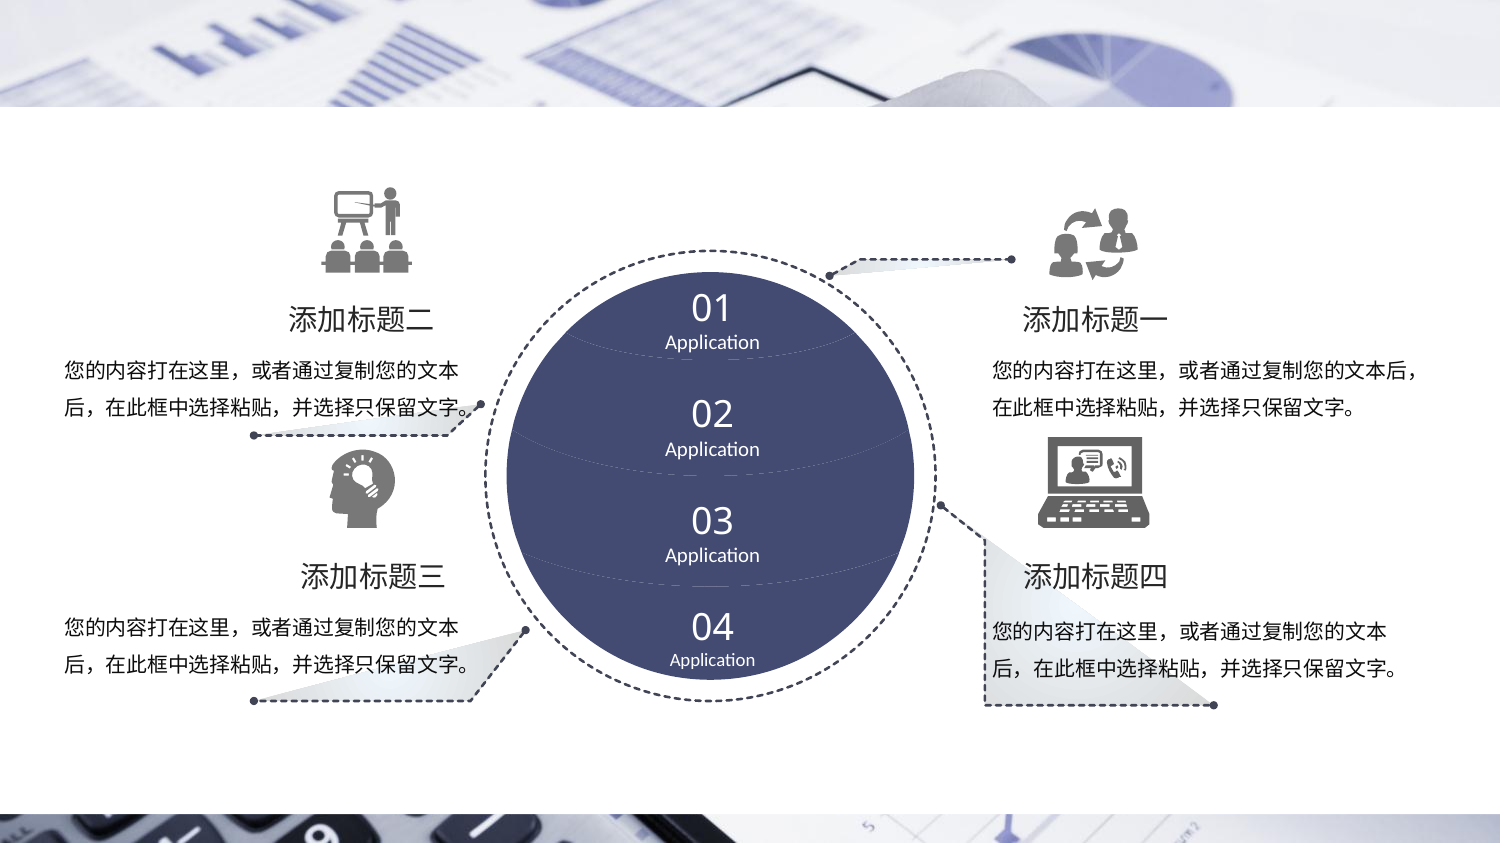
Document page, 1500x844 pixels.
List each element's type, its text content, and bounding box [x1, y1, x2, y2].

text_box 添加标题一 [1011, 295, 1235, 339]
text_box [321, 240, 412, 273]
text_box 添加标题四 [1011, 552, 1235, 599]
picture [0, 815, 1500, 843]
text_box [615, 249, 806, 272]
text_box 添加标题二 [277, 295, 473, 339]
picture [0, 0, 1500, 107]
text_box [915, 381, 937, 573]
text_box [613, 680, 808, 703]
text_box [834, 255, 1016, 272]
text_box [1049, 233, 1083, 278]
text_box [480, 400, 485, 409]
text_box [506, 272, 915, 680]
text_box [249, 635, 506, 706]
text_box [983, 687, 1218, 710]
text_box [936, 501, 1070, 600]
text_box [1085, 257, 1124, 281]
text_box 添加标题三 [289, 552, 506, 599]
text_box [329, 449, 395, 528]
text_box 您的内容打在这里，或者通过复制您的文本后，在此框中选择粘贴，并选择只保留文字。 [53, 596, 480, 683]
text_box [334, 187, 400, 236]
text_box [1038, 496, 1150, 528]
text_box [1047, 437, 1143, 494]
text_box 您的内容打在这里，或者通过复制您的文本后，在此框中选择粘贴，并选择只保留文字。 [981, 600, 1400, 687]
text_box [484, 381, 506, 552]
text_box [1063, 208, 1103, 232]
text_box 您的内容打在这里，或者通过复制您的文本后，在此框中选择粘贴，并选择只保留文字。 [980, 339, 1424, 426]
text_box 您的内容打在这里，或者通过复制您的文本后，在此框中选择粘贴，并选择只保留文字。 [53, 339, 480, 426]
text_box [1099, 208, 1138, 253]
text_box [249, 426, 459, 440]
